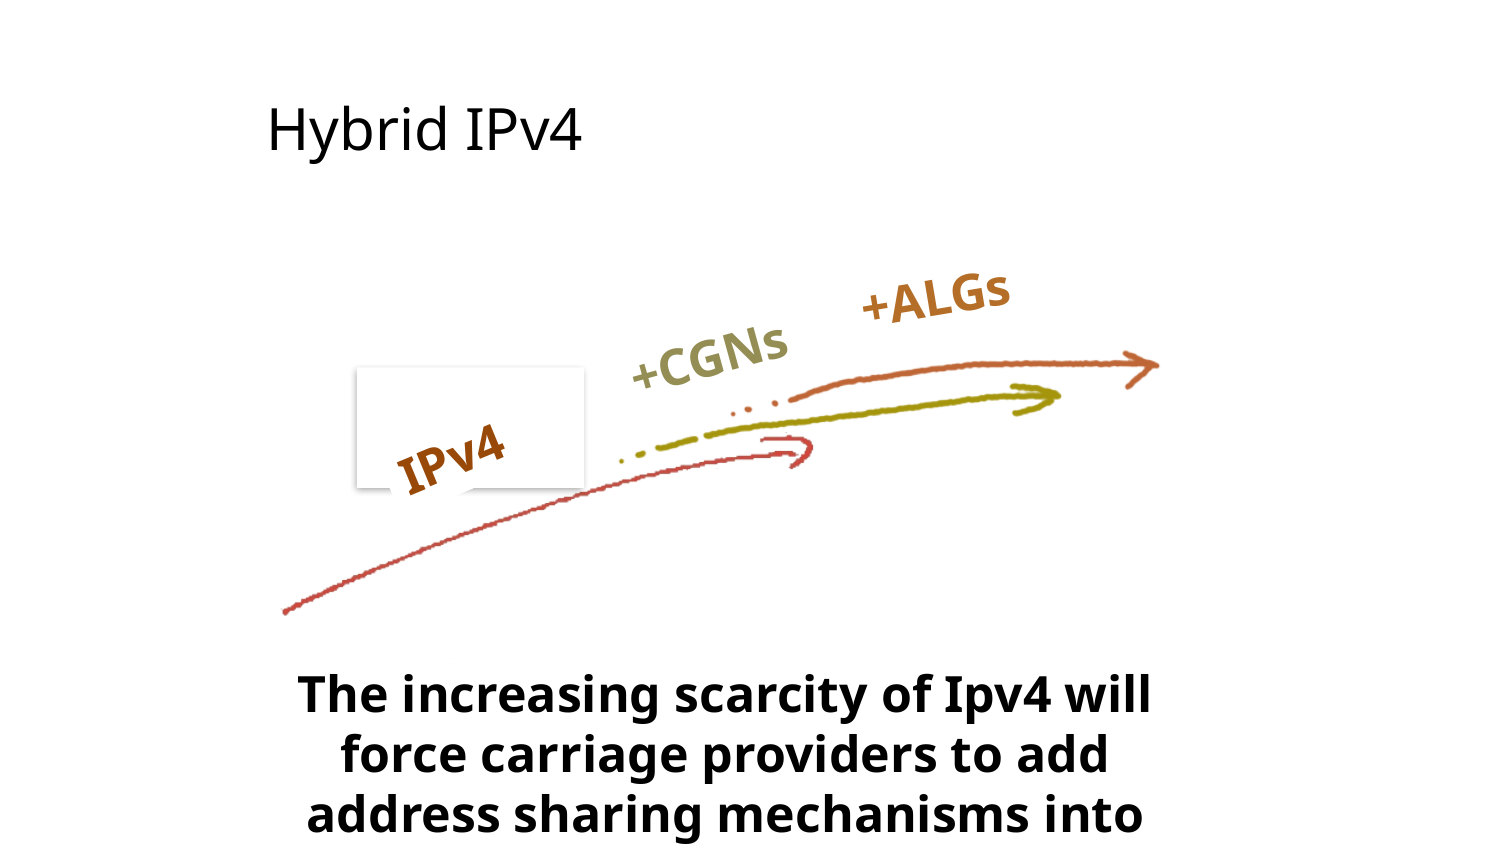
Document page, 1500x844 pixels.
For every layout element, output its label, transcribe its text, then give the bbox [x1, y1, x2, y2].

text_box The increasing scarcity of Ipv4 will force carriage providers to add address sharing mechanisms into the IPv4 network [251, 702, 1200, 844]
picture [187, 149, 1313, 693]
list Hybrid IPv4 [251, 84, 895, 148]
